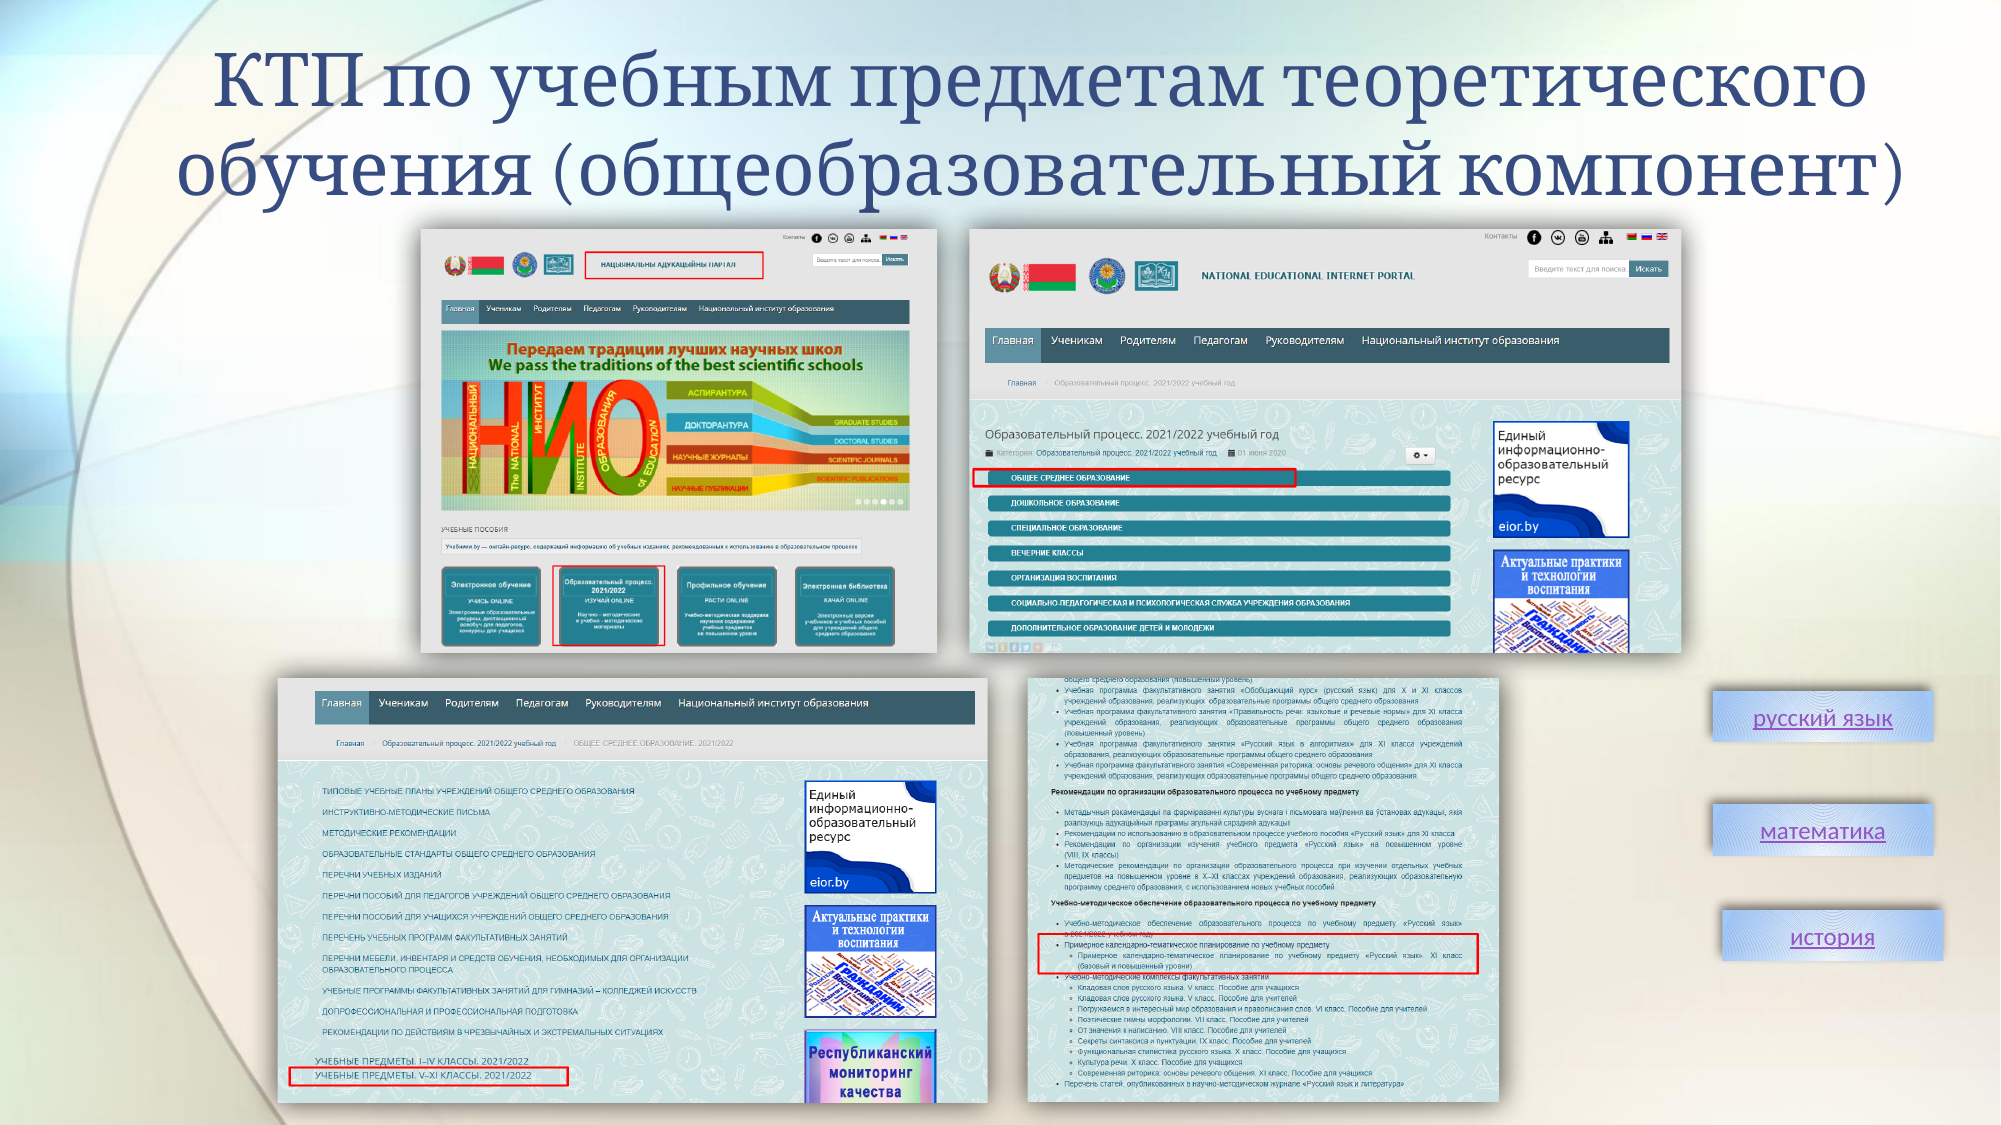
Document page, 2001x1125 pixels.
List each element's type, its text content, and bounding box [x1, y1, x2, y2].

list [969, 229, 1682, 654]
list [420, 229, 938, 654]
title КТП по учебным предметам теоретического обучения (общеобразовательный компонент) [127, 12, 1956, 230]
text_box русский язык [1712, 690, 1934, 743]
text_box история [1722, 909, 1944, 962]
picture [0, 0, 2001, 1125]
text_box математика [1712, 804, 1934, 856]
